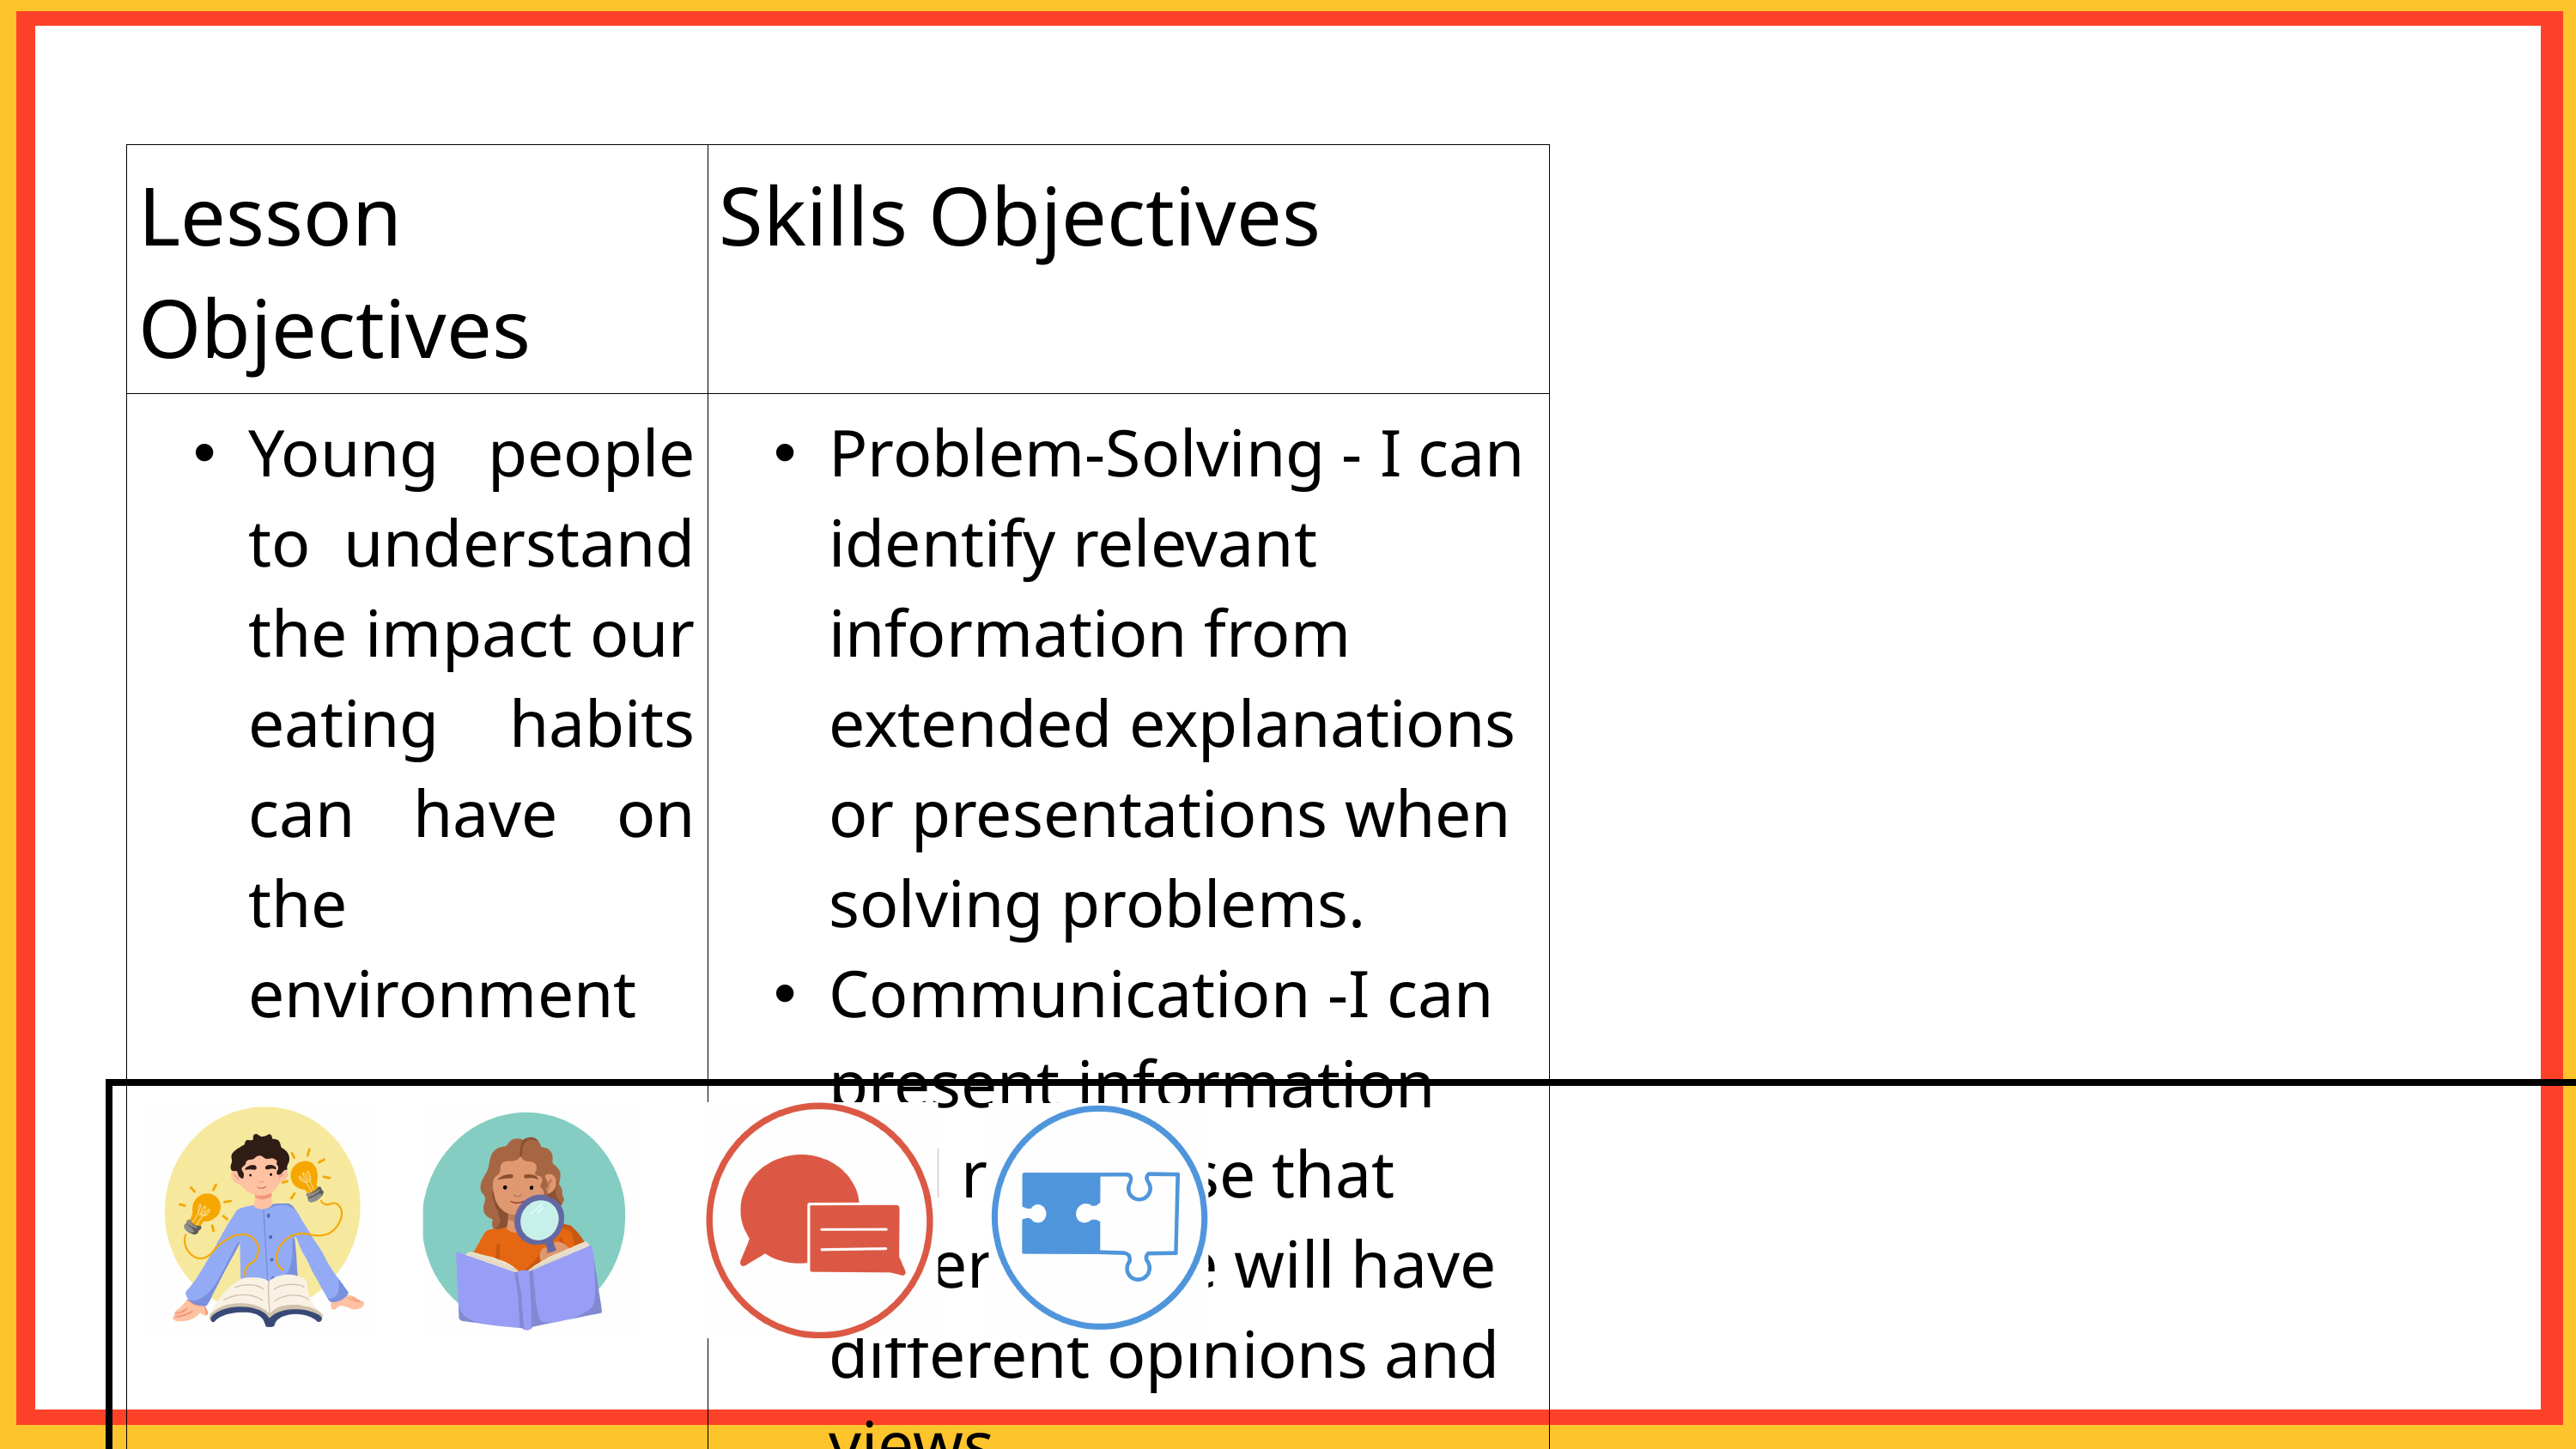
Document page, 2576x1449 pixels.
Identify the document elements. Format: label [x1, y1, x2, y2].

text_box [144, 1102, 1209, 1338]
text_box [15, 10, 2564, 1426]
text_box [34, 26, 2541, 1410]
table_header [112, 1086, 2576, 1449]
